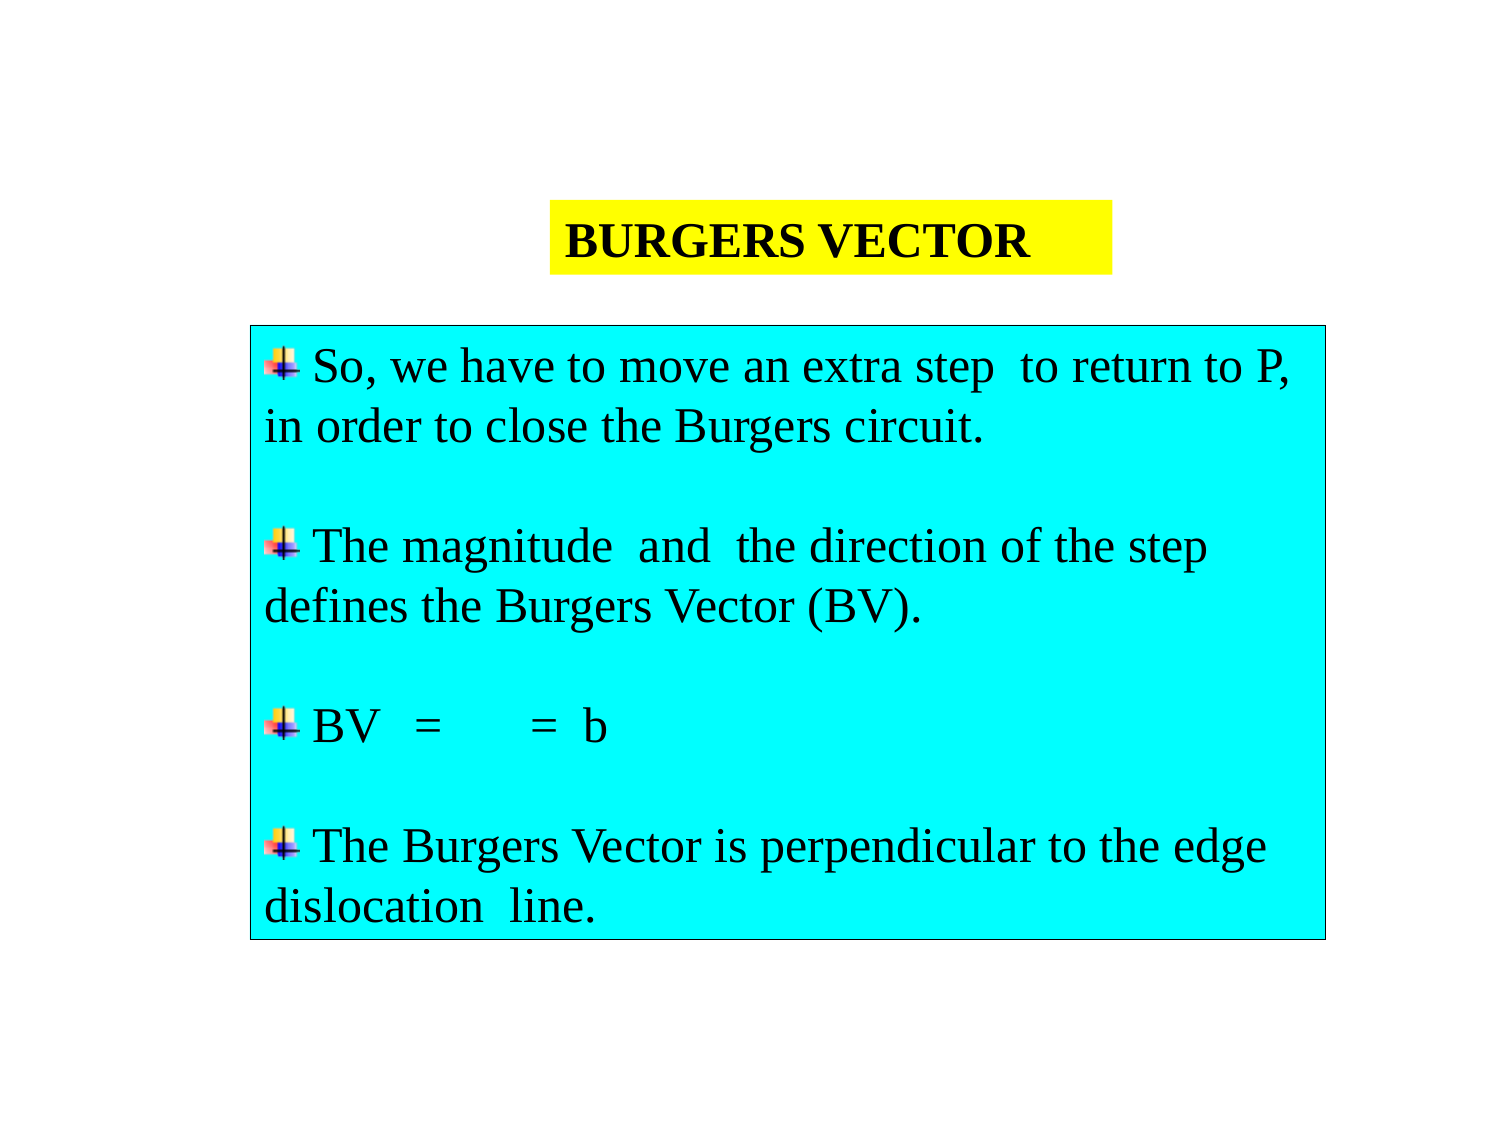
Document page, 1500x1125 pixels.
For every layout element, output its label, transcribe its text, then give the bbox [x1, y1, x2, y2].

text_box BURGERS VECTOR [549, 199, 1113, 275]
picture [264, 704, 300, 740]
text_box So, we have to move an extra step to return to P, in order to close the Burgers circuit. The magnitude and the direction of the step defines the Burgers Vector (BV). BV = = b The Burgers Vector is perpendicular to the edge dislocation line. [249, 324, 1325, 940]
picture [264, 524, 300, 560]
picture [264, 344, 300, 380]
picture [264, 824, 300, 860]
